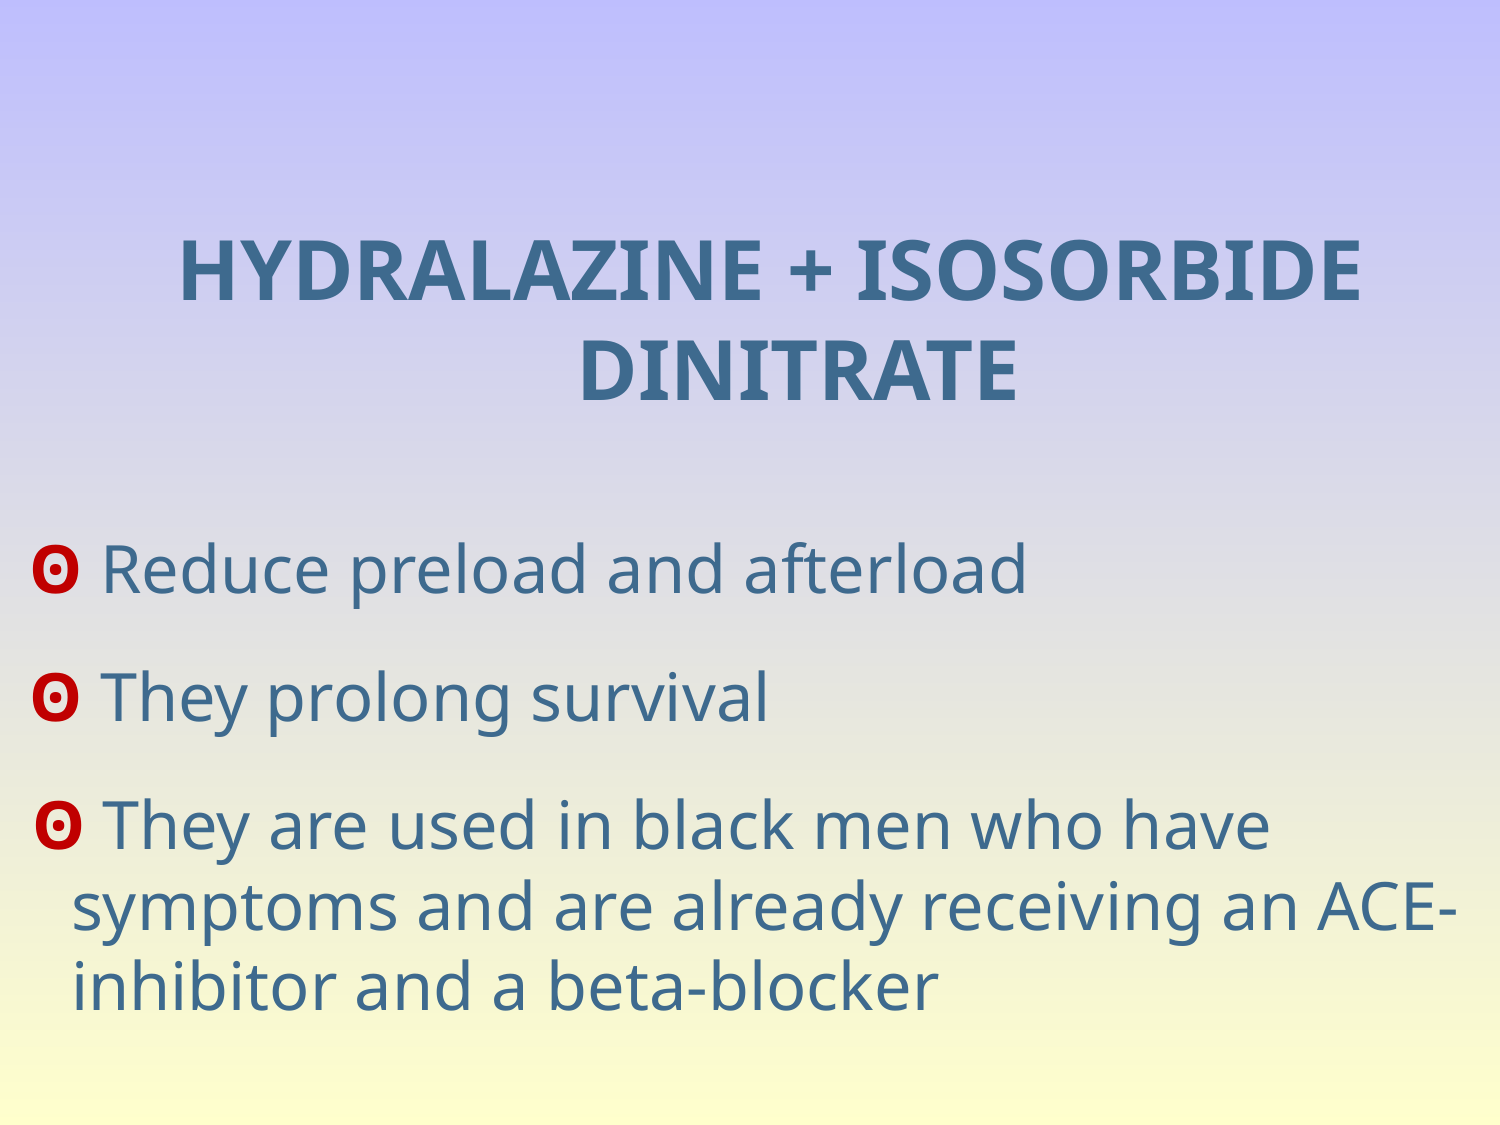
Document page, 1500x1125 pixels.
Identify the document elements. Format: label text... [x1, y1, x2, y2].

text_box HYDRALAZINE + ISOSORBIDE DINITRATE ʘ Reduce preload and afterload ʘ They prolong survival ʘ They are used in black men who have symptoms and are already receiving an ACE-inhibitor and a beta-blocker [0, 0, 1500, 1125]
